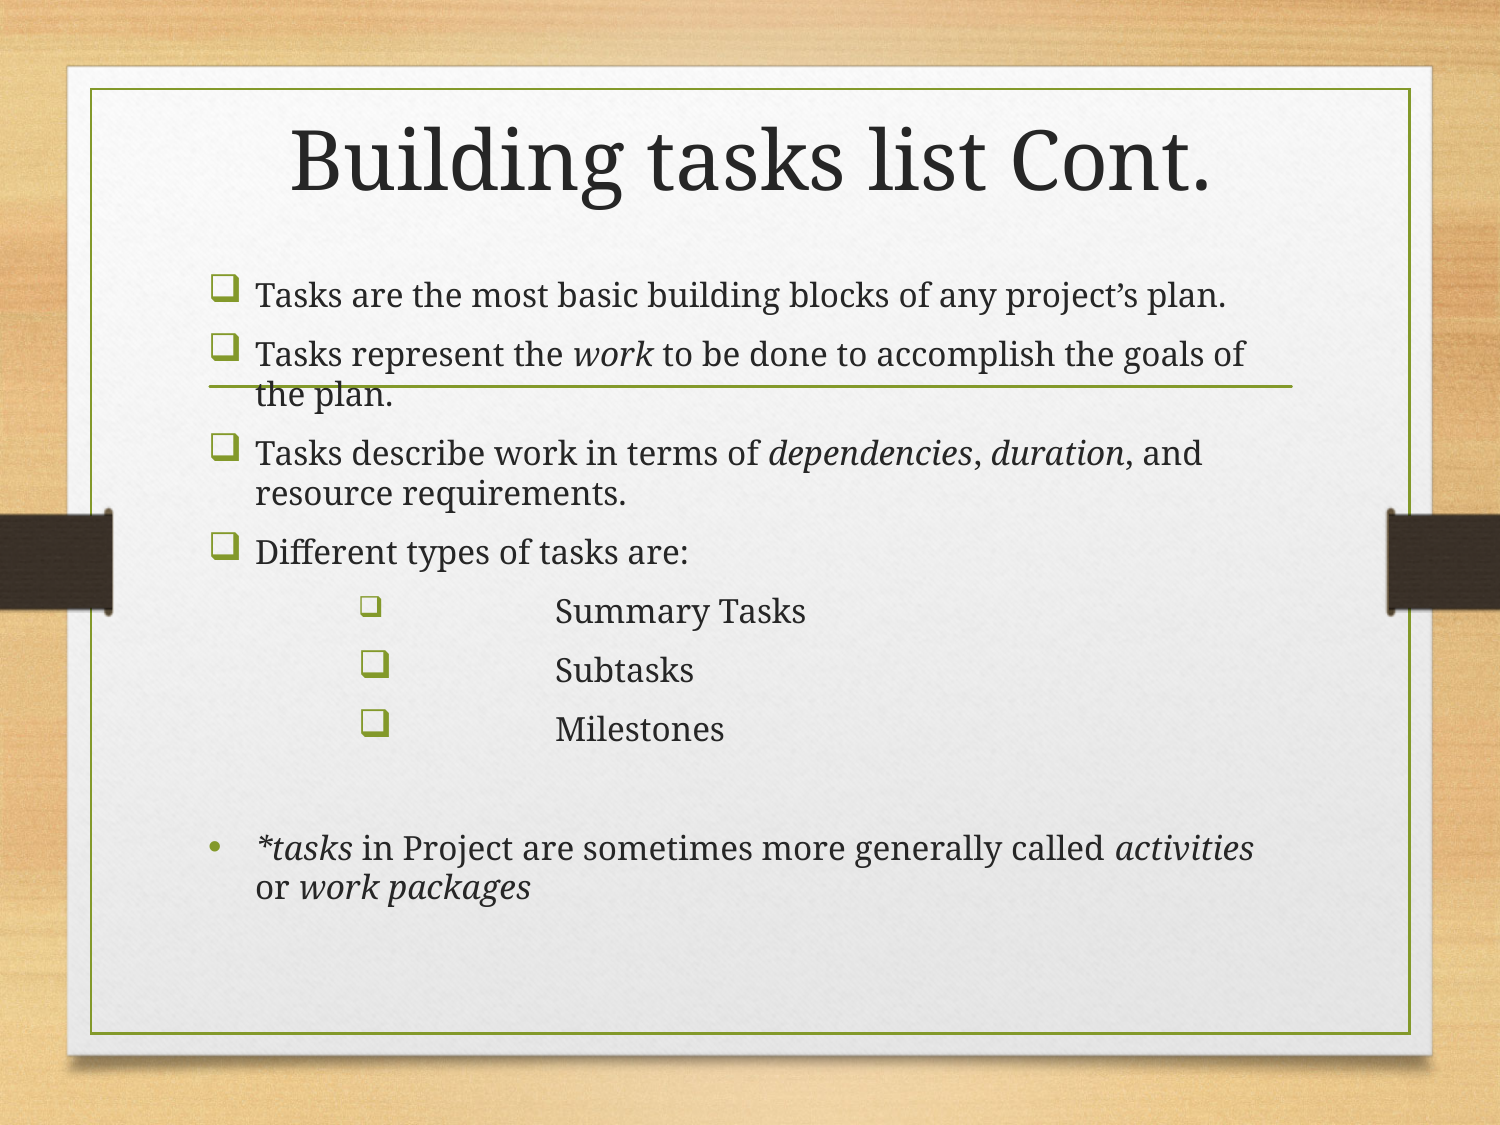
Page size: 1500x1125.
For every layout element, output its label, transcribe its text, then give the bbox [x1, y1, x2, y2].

picture [0, 0, 1500, 1125]
title Building tasks list Cont. [193, 93, 1309, 221]
list Tasks are the most basic building blocks of any project’s plan. Tasks represent the work to be done to accomplish the goals of the plan. Tasks describe work in terms of dependencies, duration, and resource requirements. Different types of tasks are: Summary Tasks Subtasks Milestones *tasks in Project are sometimes more generally called activities or work packages [193, 266, 1309, 930]
